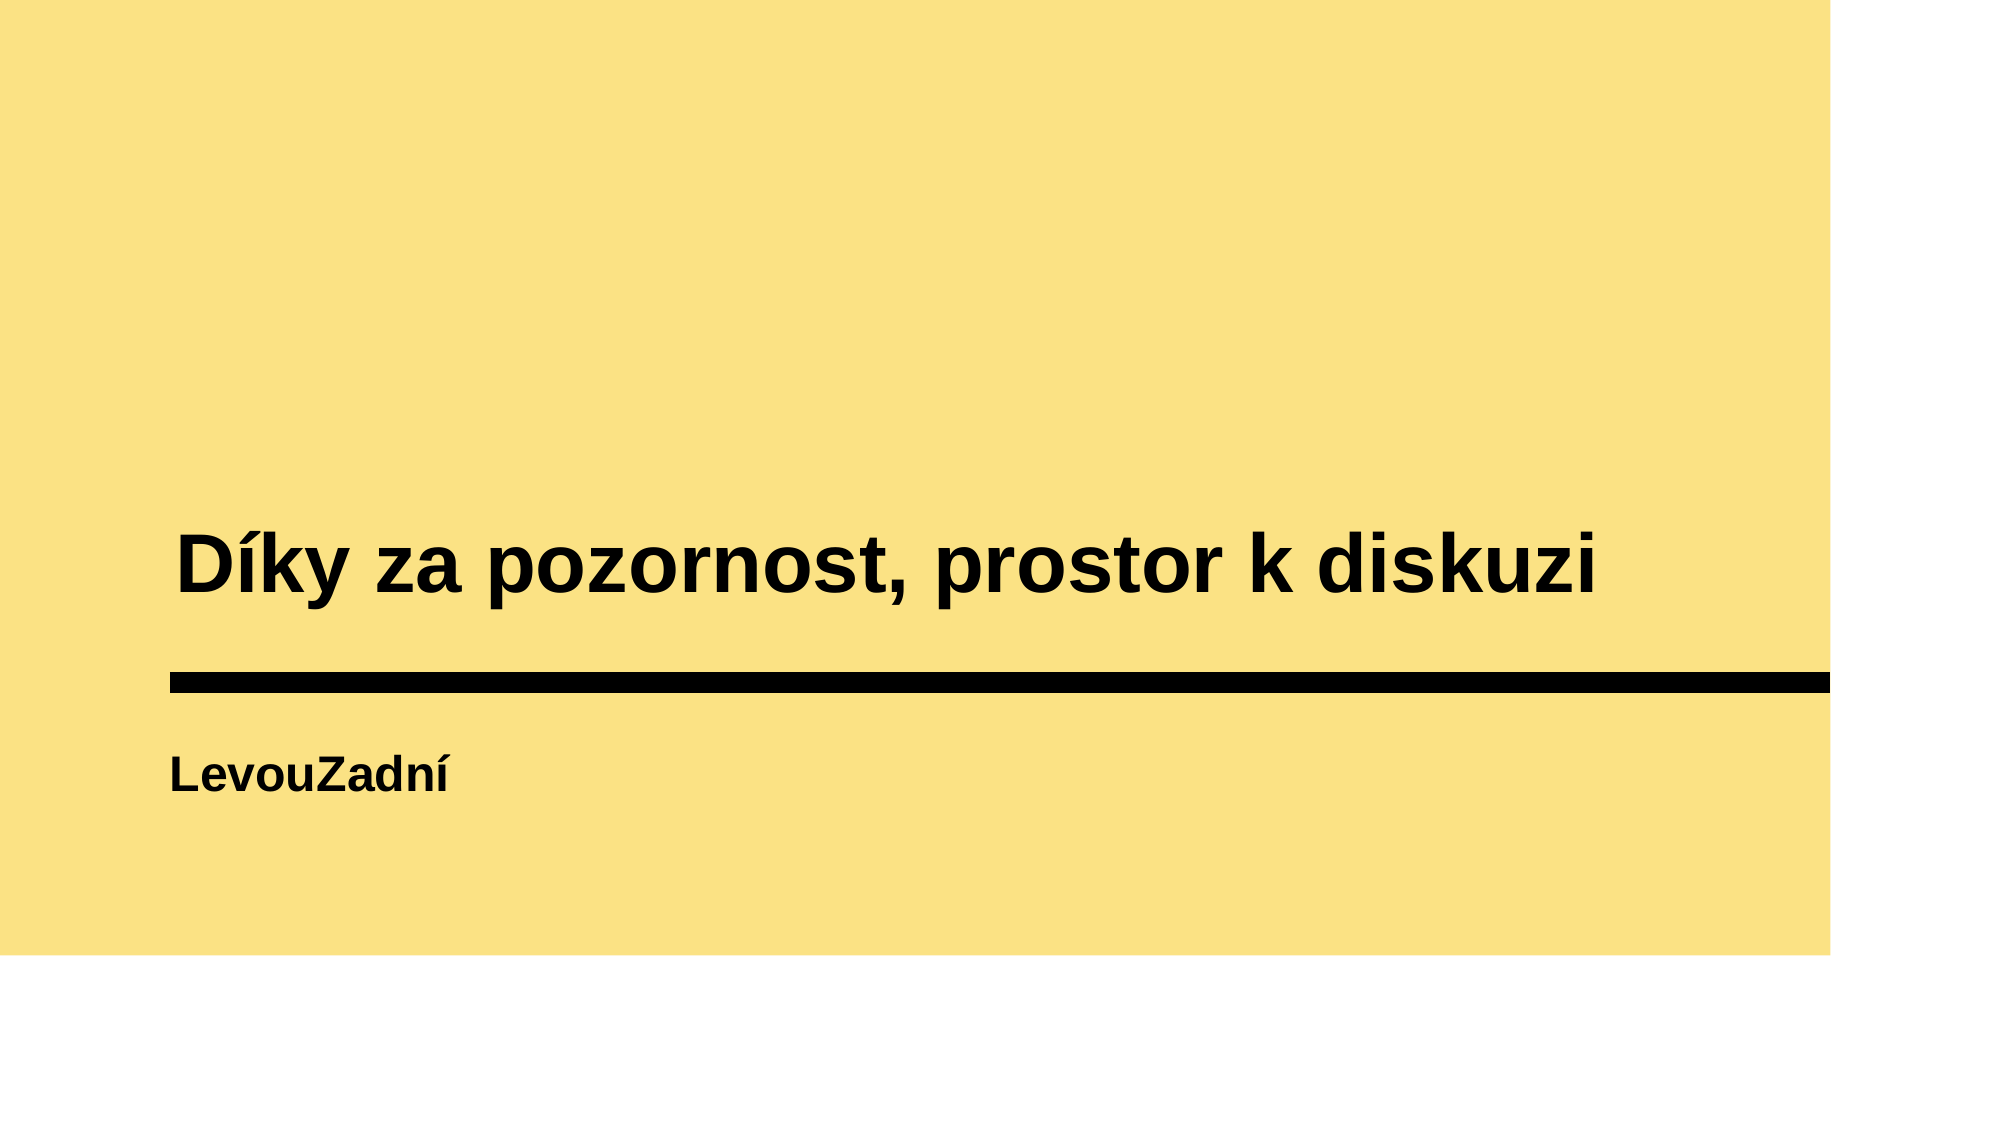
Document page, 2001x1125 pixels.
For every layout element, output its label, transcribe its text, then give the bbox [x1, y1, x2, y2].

list LevouZadní [169, 747, 1667, 854]
title Díky za pozornost, prostor k diskuzi [160, 271, 1724, 619]
